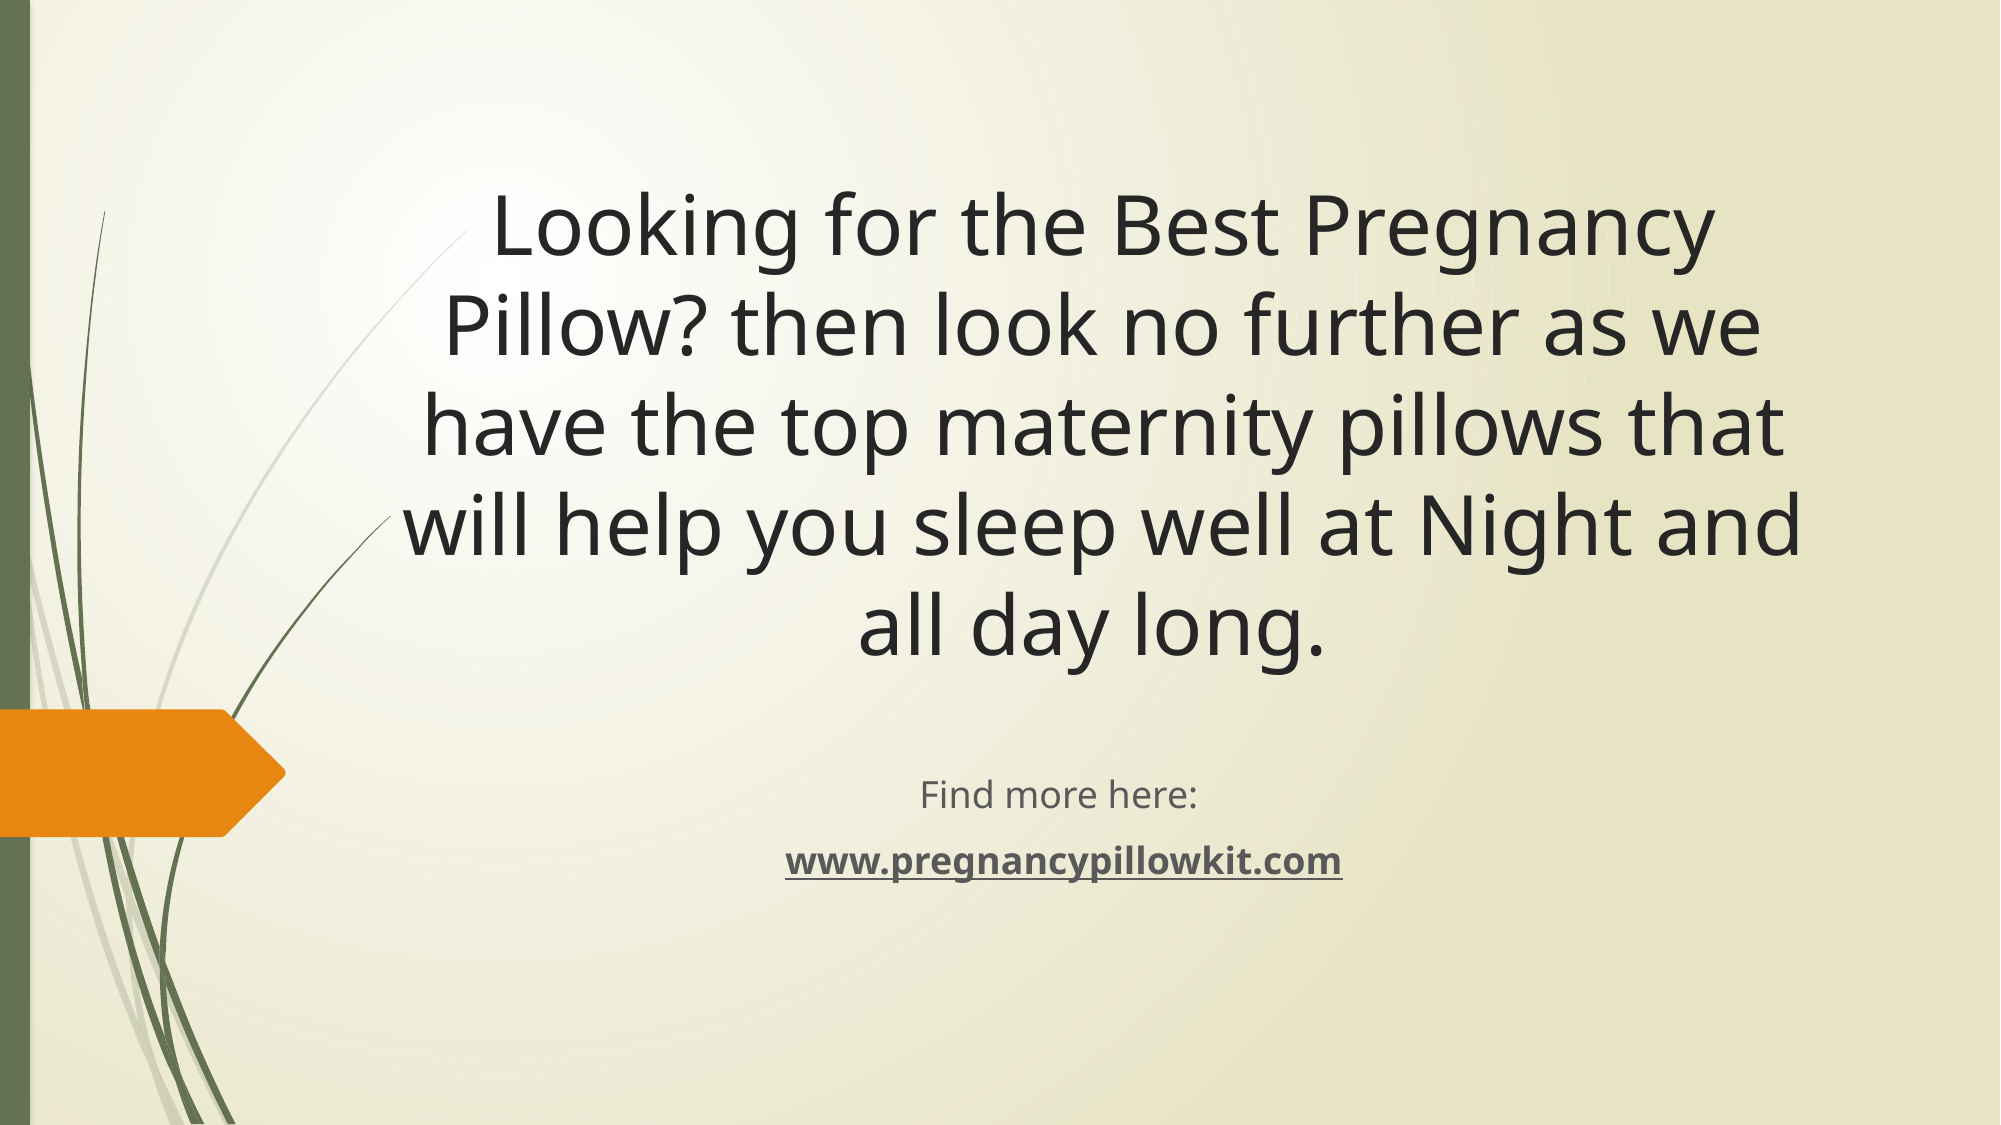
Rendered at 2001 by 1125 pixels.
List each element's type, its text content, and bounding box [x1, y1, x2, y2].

title Looking for the Best Pregnancy Pillow? then look no further as we have the top maternity pillows that will help you sleep well at Night and all day long. [372, 308, 1836, 680]
subtitle Find more here: www.pregnancypillowkit.com [332, 763, 1796, 949]
